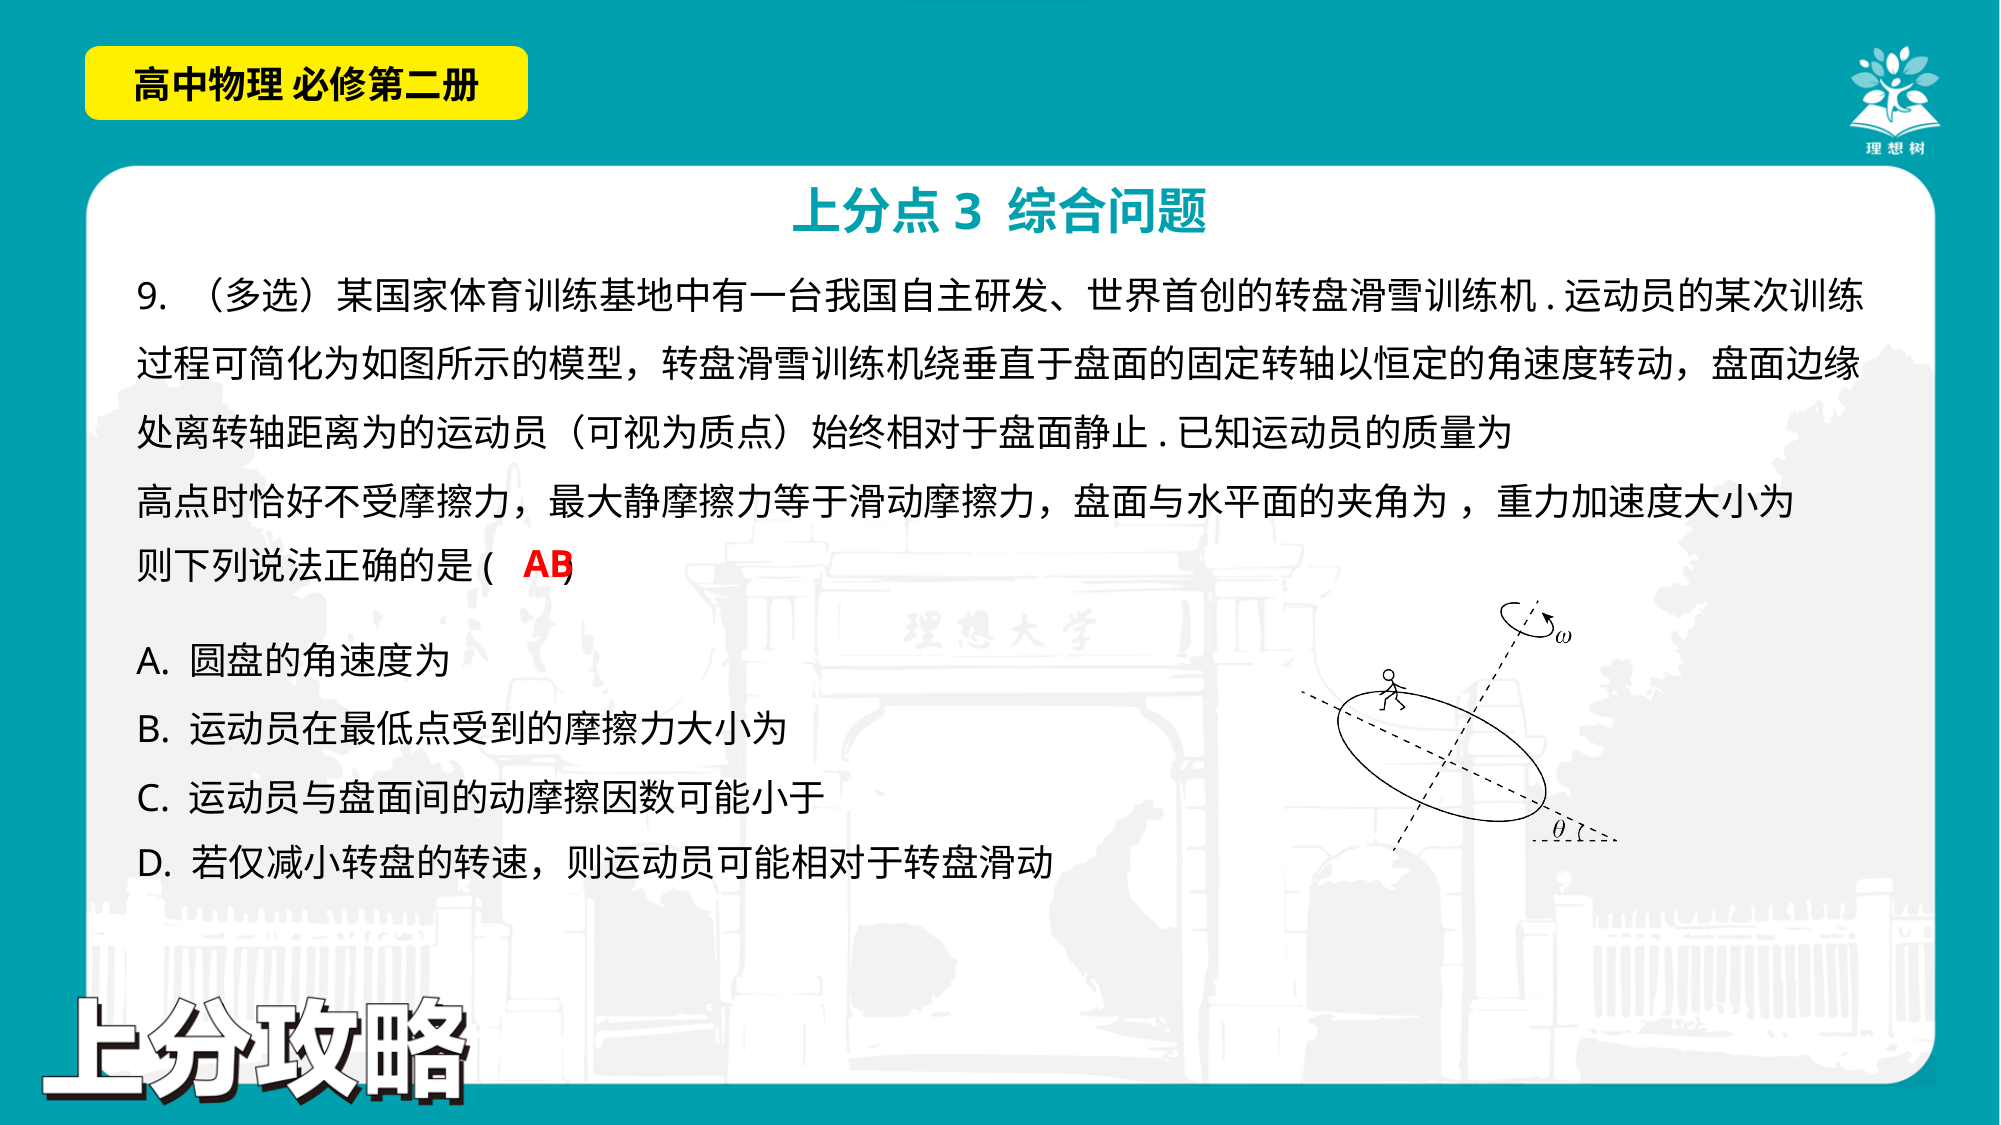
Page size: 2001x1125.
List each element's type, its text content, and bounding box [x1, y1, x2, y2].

text_box AB [508, 520, 590, 579]
picture [0, 0, 2000, 1125]
